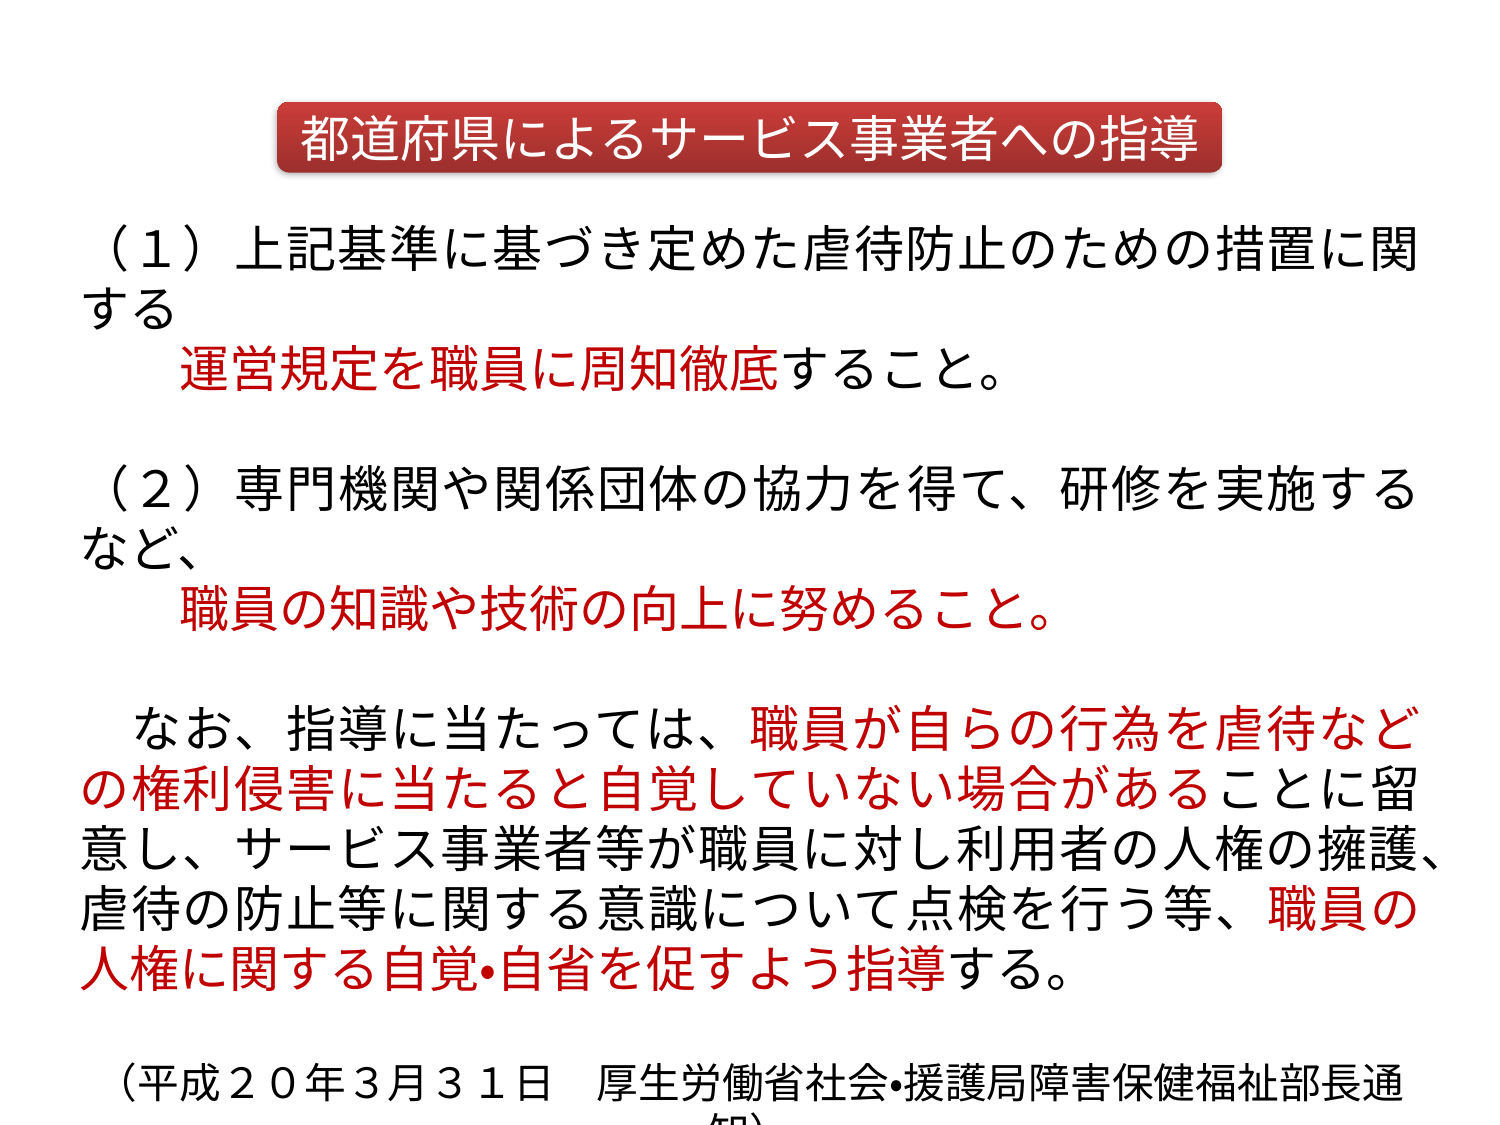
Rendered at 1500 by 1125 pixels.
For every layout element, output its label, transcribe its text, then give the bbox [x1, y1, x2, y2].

text_box （１）上記基準に基づき定めた虐待防止のための措置に関する 運営規定を職員に周知徹底すること。 （２）専門機関や関係団体の協力を得て、研修を実施するなど、 職員の知識や技術の向上に努めること。 なお、指導に当たっては、職員が自らの行為を虐待などの権利侵害に当たると自覚していない場合があることに留意し、サービス事業者等が職員に対し利用者の人権の擁護、虐待の防止等に関する意識について点検を行う等、職員の人権に関する自覚・自省を促すよう指導する。 （平成２０年３月３１日 厚生労働省社会・援護局障害保健福祉部長通知） [64, 89, 1436, 1125]
